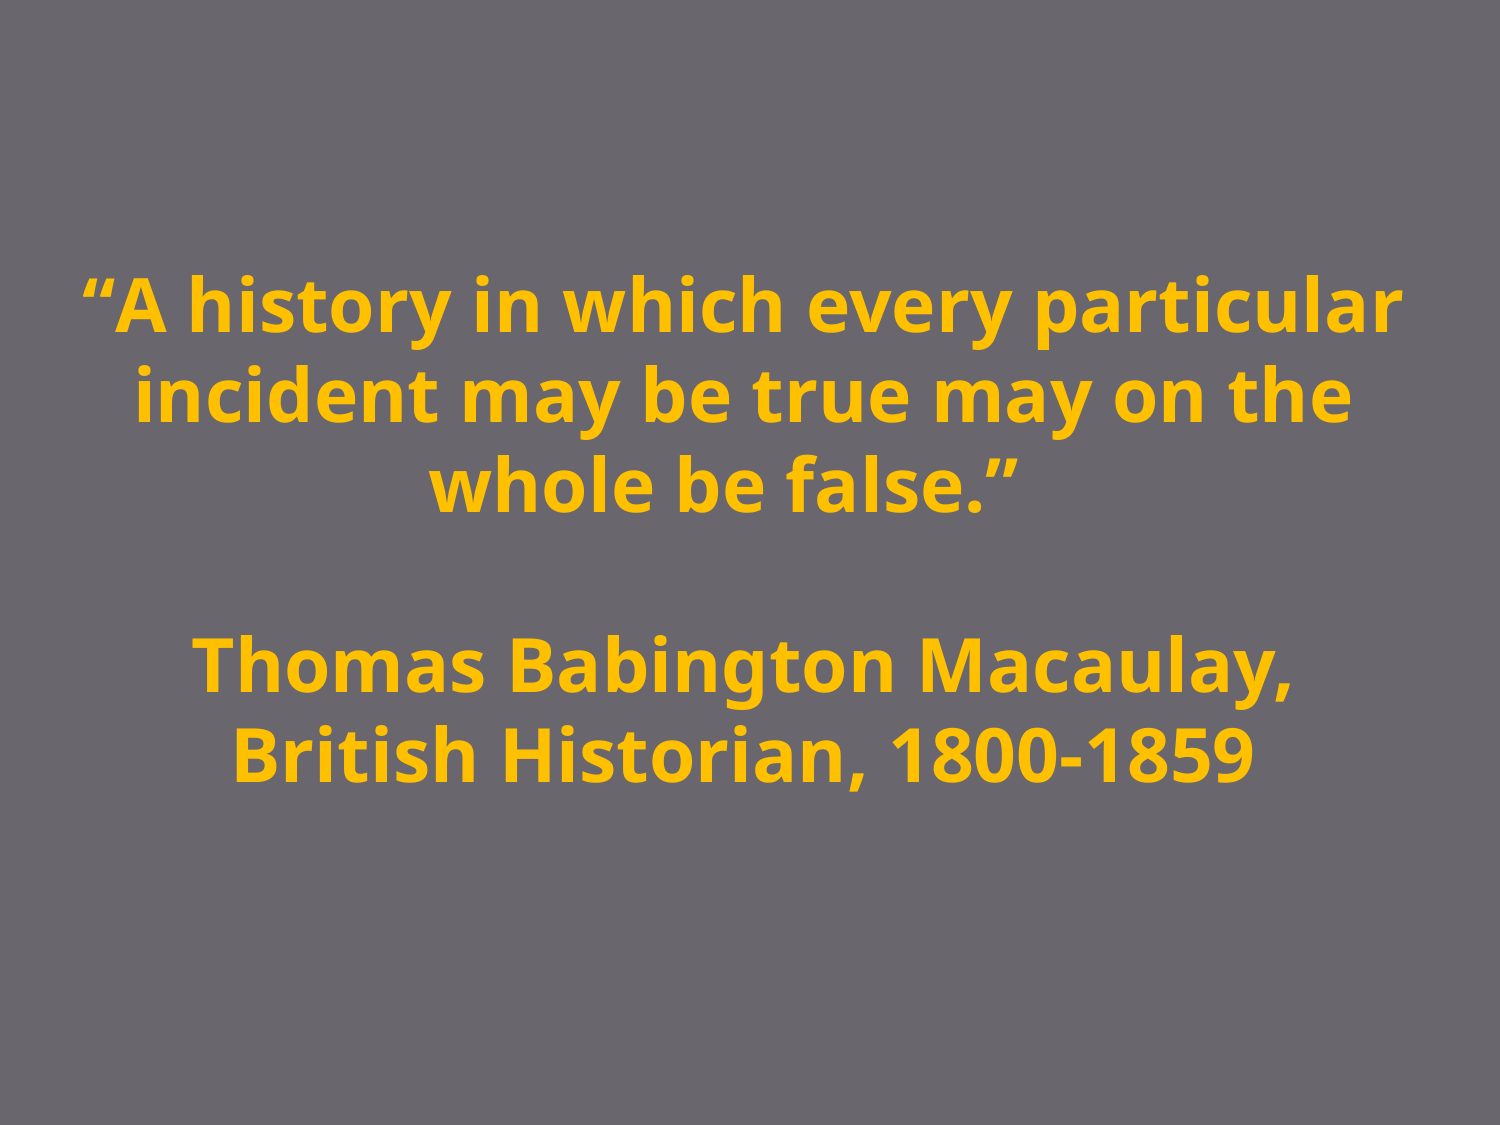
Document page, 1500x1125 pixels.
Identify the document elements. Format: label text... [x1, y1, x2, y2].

title “A history in which every particular incident may be true may on the whole be false.” Thomas Babington Macaulay, British Historian, 1800-1859 [62, 45, 1425, 1100]
